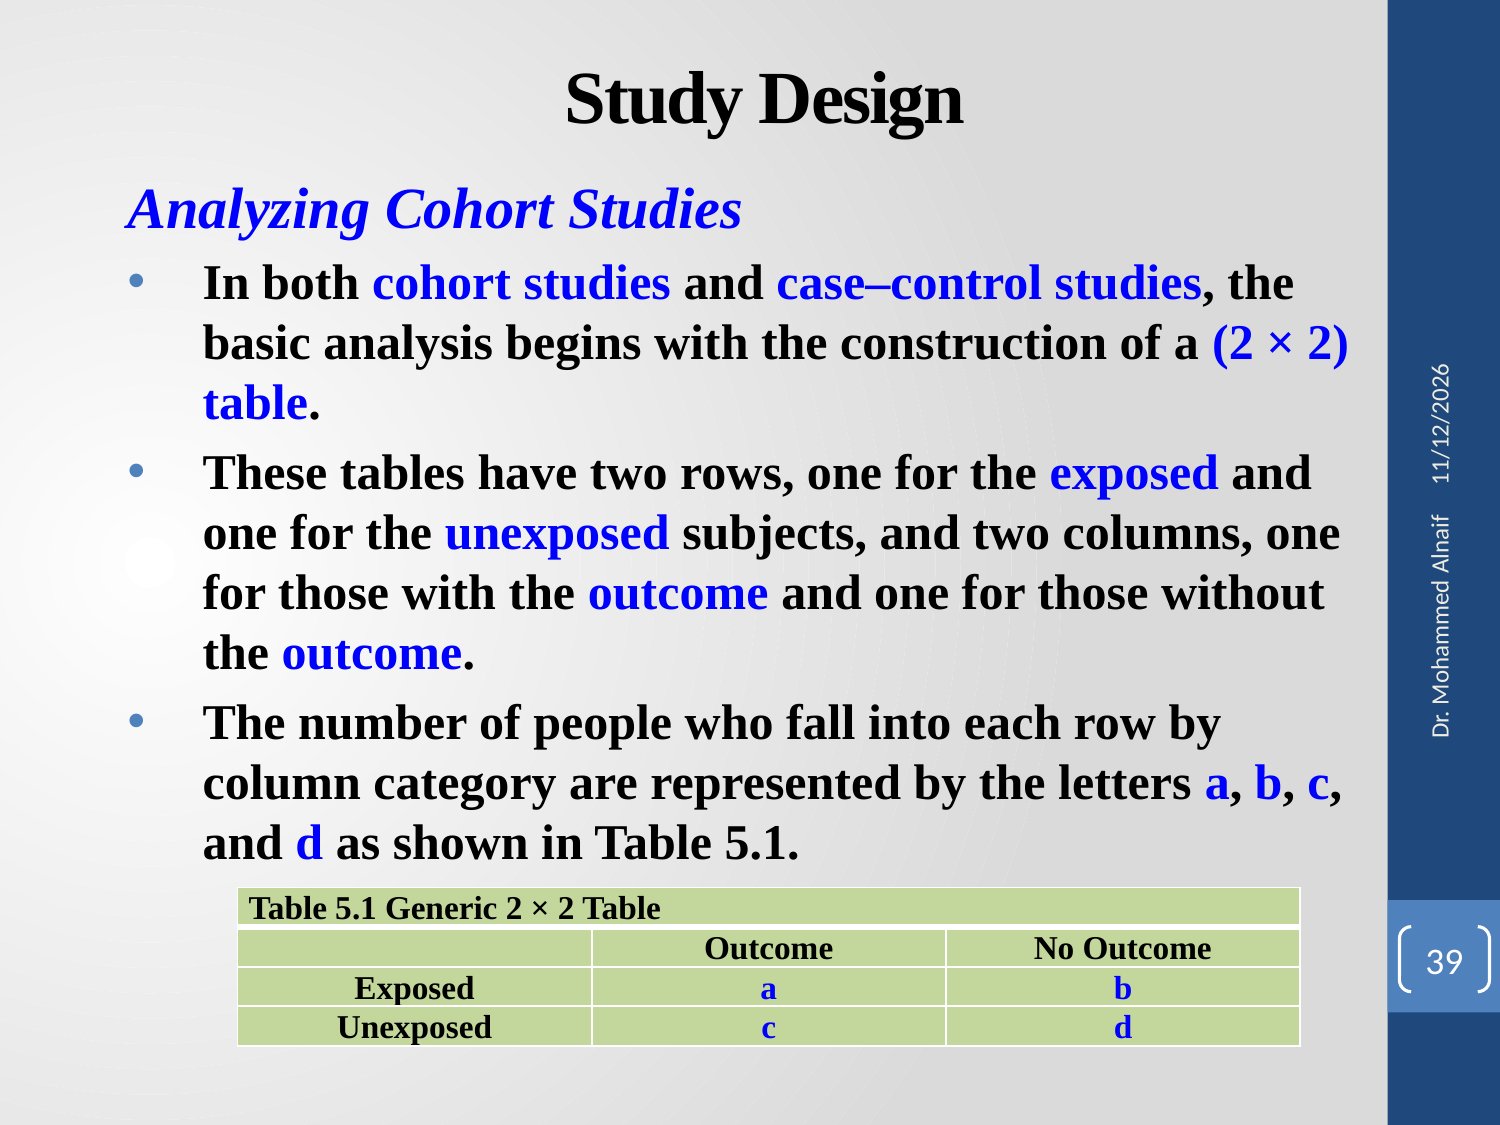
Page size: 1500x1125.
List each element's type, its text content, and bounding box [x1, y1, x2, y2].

footer Dr. Mohammed Alnaif [1408, 500, 1469, 889]
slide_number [1408, 100, 1469, 500]
table_cell d [947, 1007, 1299, 1045]
table_cell c [593, 1007, 945, 1045]
slide_number 39 [1397, 925, 1492, 994]
table_cell [238, 930, 591, 966]
table_cell a [593, 968, 945, 1005]
table_cell Outcome [593, 930, 945, 966]
table_cell b [947, 968, 1299, 1005]
table_header Table 5.1 Generic 2 × 2 Table [238, 888, 1299, 924]
table_cell Unexposed [238, 1007, 591, 1045]
title Study Design [112, 37, 1388, 147]
table_cell No Outcome [947, 930, 1299, 966]
table_cell Exposed [238, 968, 591, 1005]
subtitle Analyzing Cohort Studies In both cohort studies and case–control studies, the basic analysis begins with the construction of a (2 × 2) table. These tables have two rows, one for the exposed and one for the unexposed subjects, and two columns, one for those with the outcome and one for those without the outcome. The number of people who fall into each row by column category are represented by the letters a, b, c, and d as shown in Table 5.1. [112, 162, 1388, 1075]
